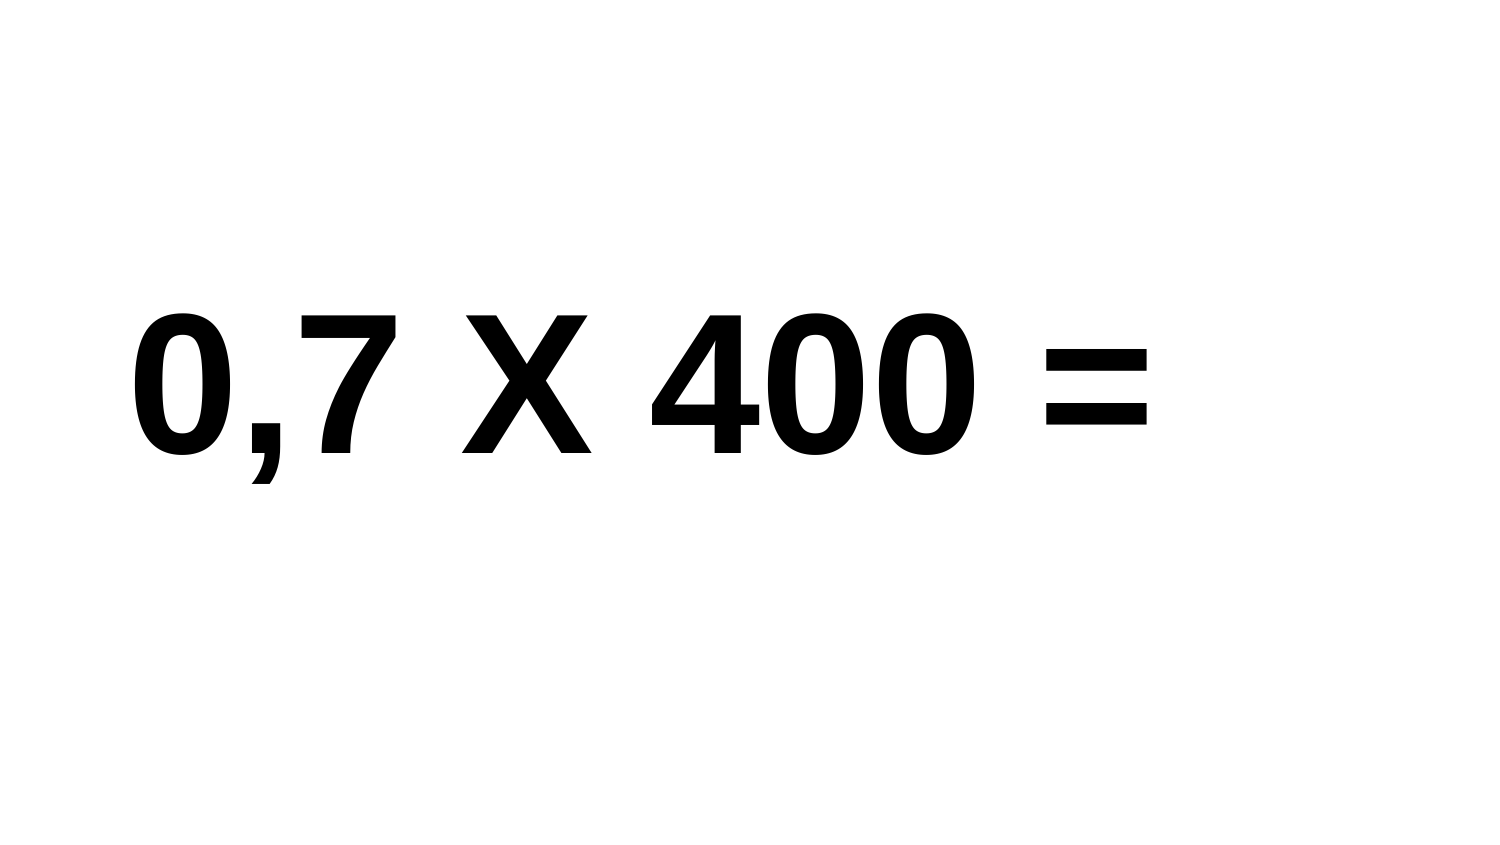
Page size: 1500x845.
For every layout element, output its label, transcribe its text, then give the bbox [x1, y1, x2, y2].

text_box 0,7 X 400 = [112, 318, 1388, 509]
